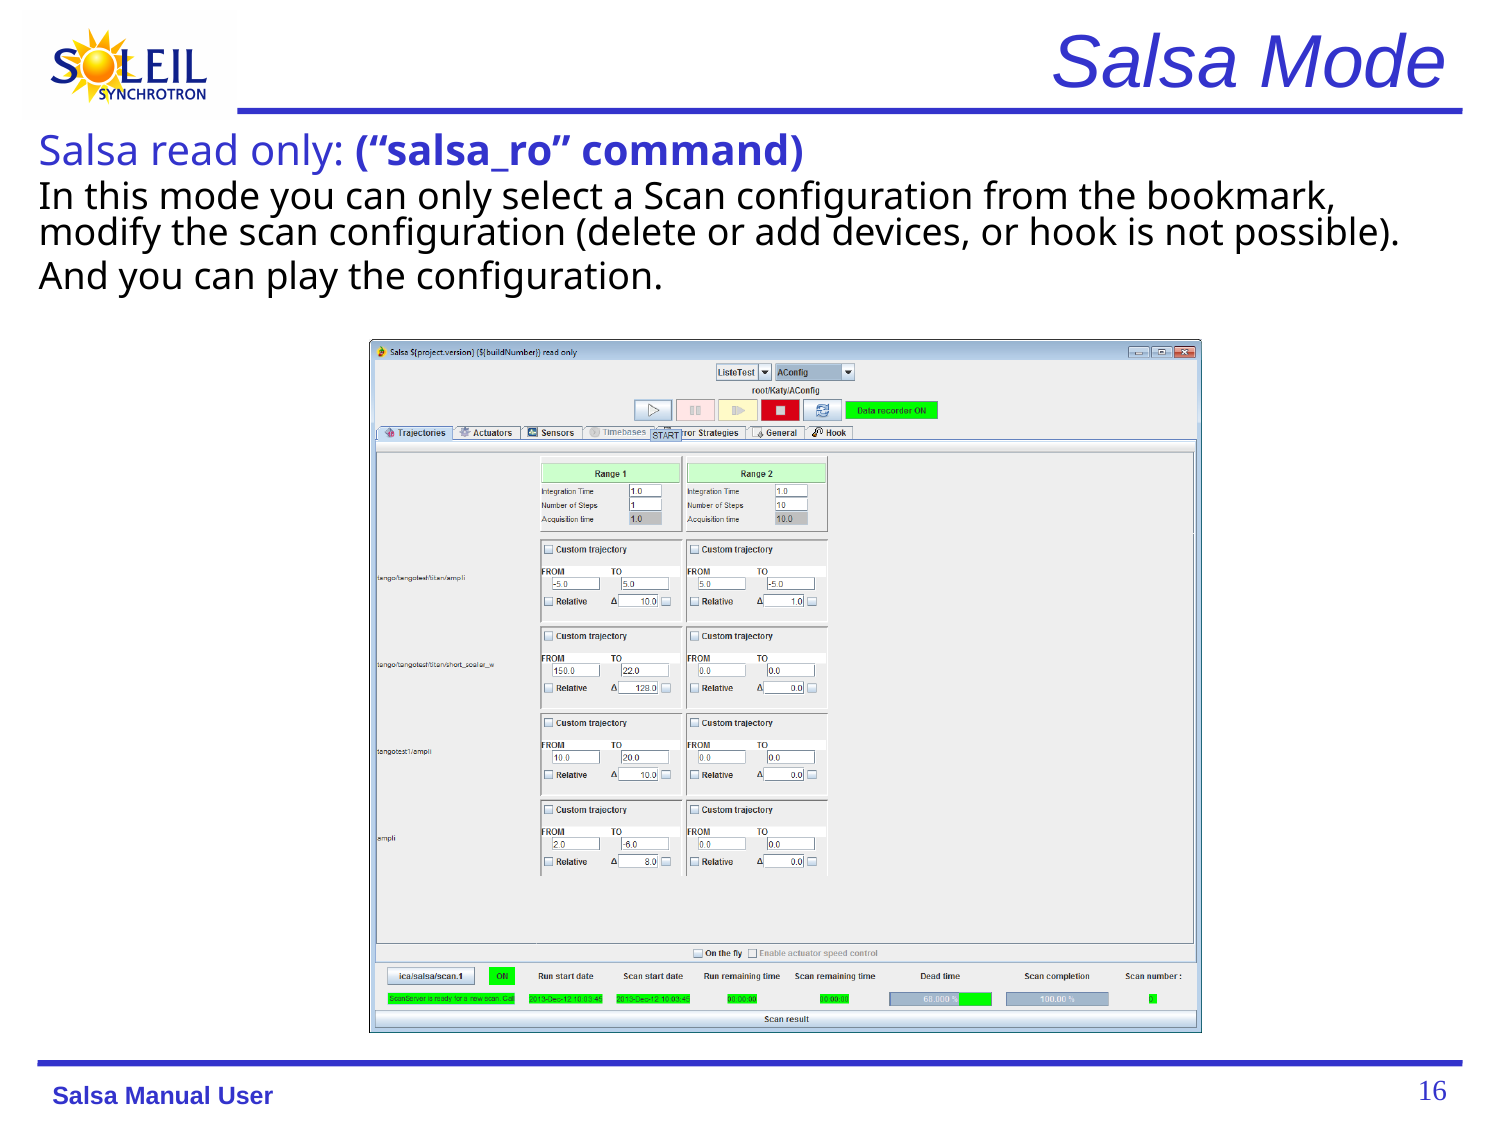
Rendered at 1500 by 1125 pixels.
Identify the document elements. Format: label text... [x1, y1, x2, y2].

slide_number 16 [1119, 1063, 1463, 1118]
picture [368, 339, 1202, 1034]
list Salsa read only: (“salsa_ro” command) In this mode you can only select a Scan configuration from the bookmark, modify the scan configuration (delete or add devices, or hook is not possible). And you can play the configuration. [23, 125, 1463, 340]
title Salsa Mode [237, 10, 1463, 106]
